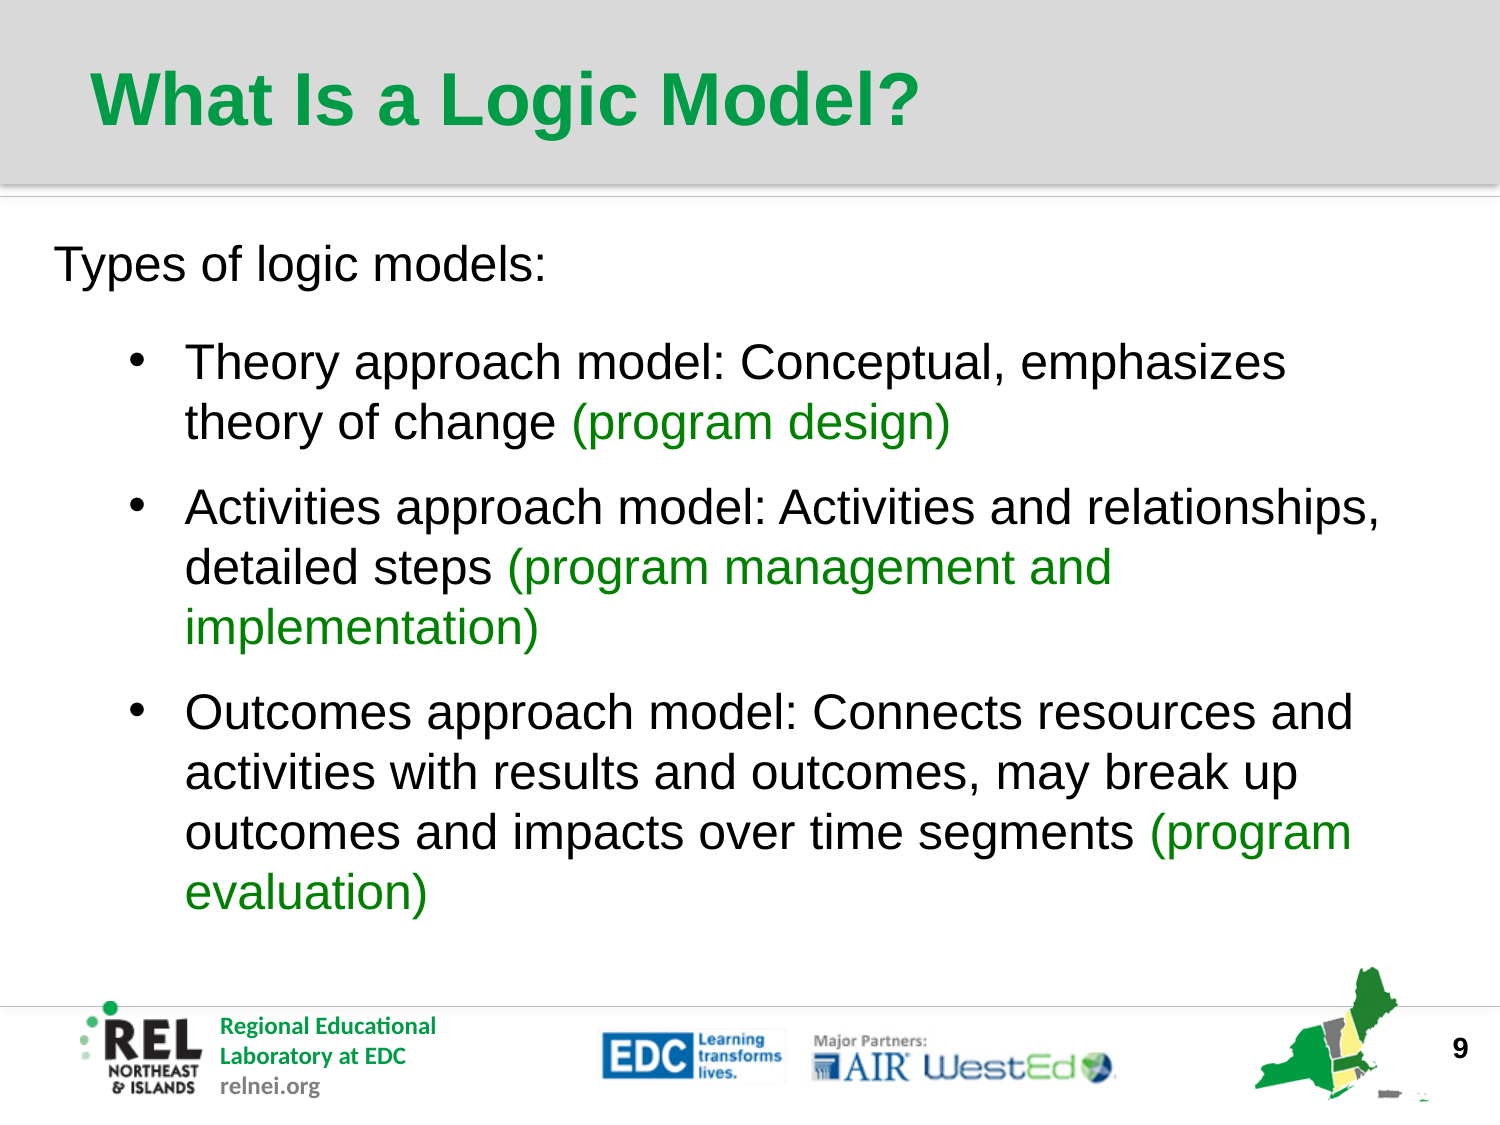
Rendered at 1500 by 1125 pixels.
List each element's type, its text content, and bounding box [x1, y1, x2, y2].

picture [80, 1001, 227, 1108]
slide_number 9 [1392, 1017, 1484, 1077]
picture [1245, 971, 1442, 1103]
list Types of logic models: Theory approach model: Conceptual, emphasizes theory of change (program design) Activities approach model: Activities and relationships, detailed steps (program management and implementation) Outcomes approach model: Connects resources and activities with results and outcomes, may break up outcomes and impacts over time segments (program evaluation) [38, 224, 1443, 971]
title What Is a Logic Model? [75, 25, 1425, 165]
picture [594, 1028, 1138, 1091]
